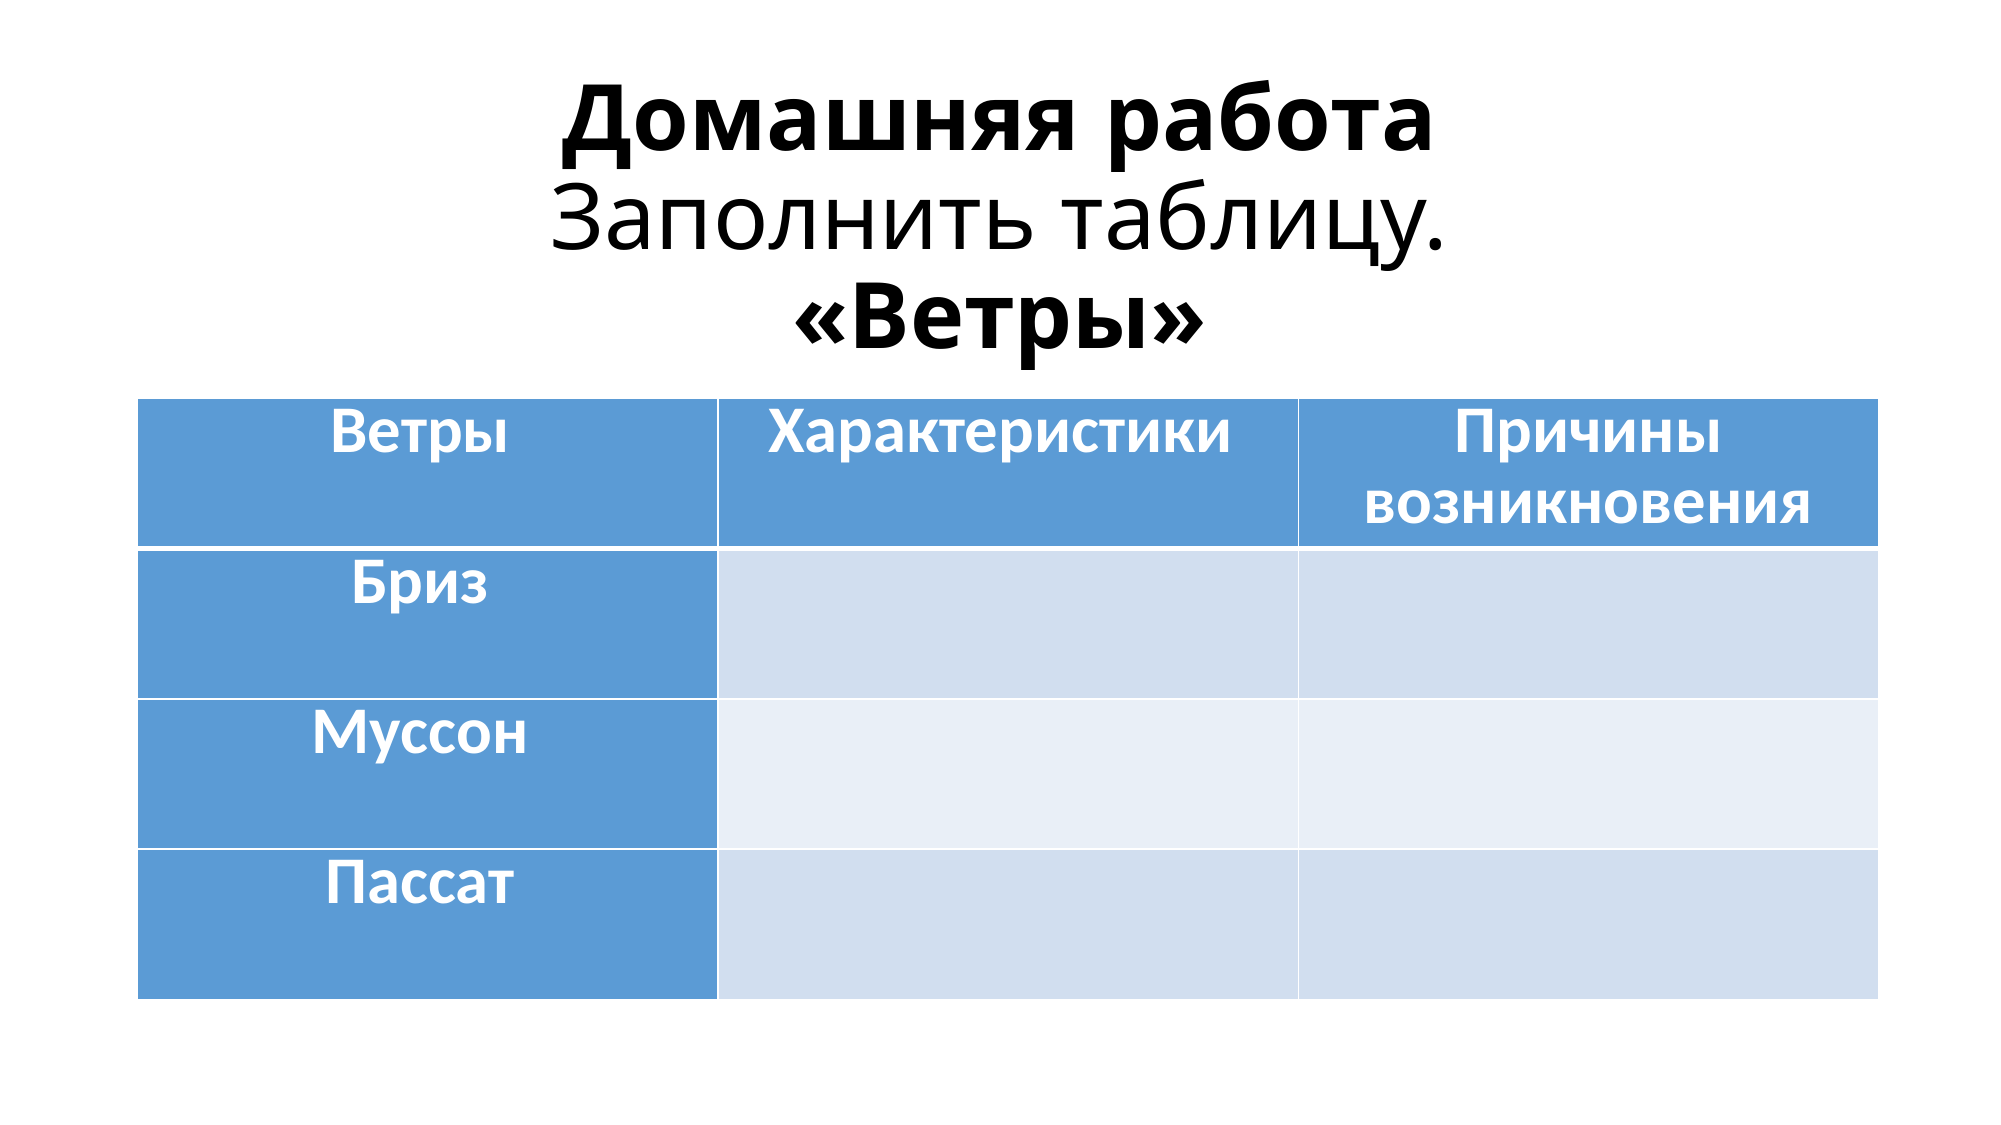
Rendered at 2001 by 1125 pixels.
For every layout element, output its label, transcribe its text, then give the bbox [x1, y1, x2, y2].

title Домашняя работа Заполнить таблицу. «Ветры» [137, 59, 1863, 380]
table_cell [1299, 551, 1878, 698]
table_cell [719, 551, 1298, 698]
table_cell Муссон [138, 700, 717, 848]
table_header Характеристики [719, 399, 1298, 546]
table_cell [719, 850, 1298, 999]
table_cell [719, 700, 1298, 848]
table_header Причины возникновения [1299, 399, 1878, 546]
table_cell [1299, 850, 1878, 999]
table_cell Пассат [138, 850, 717, 999]
table_cell [1299, 700, 1878, 848]
table_header Ветры [138, 399, 717, 546]
table_cell Бриз [138, 551, 717, 698]
